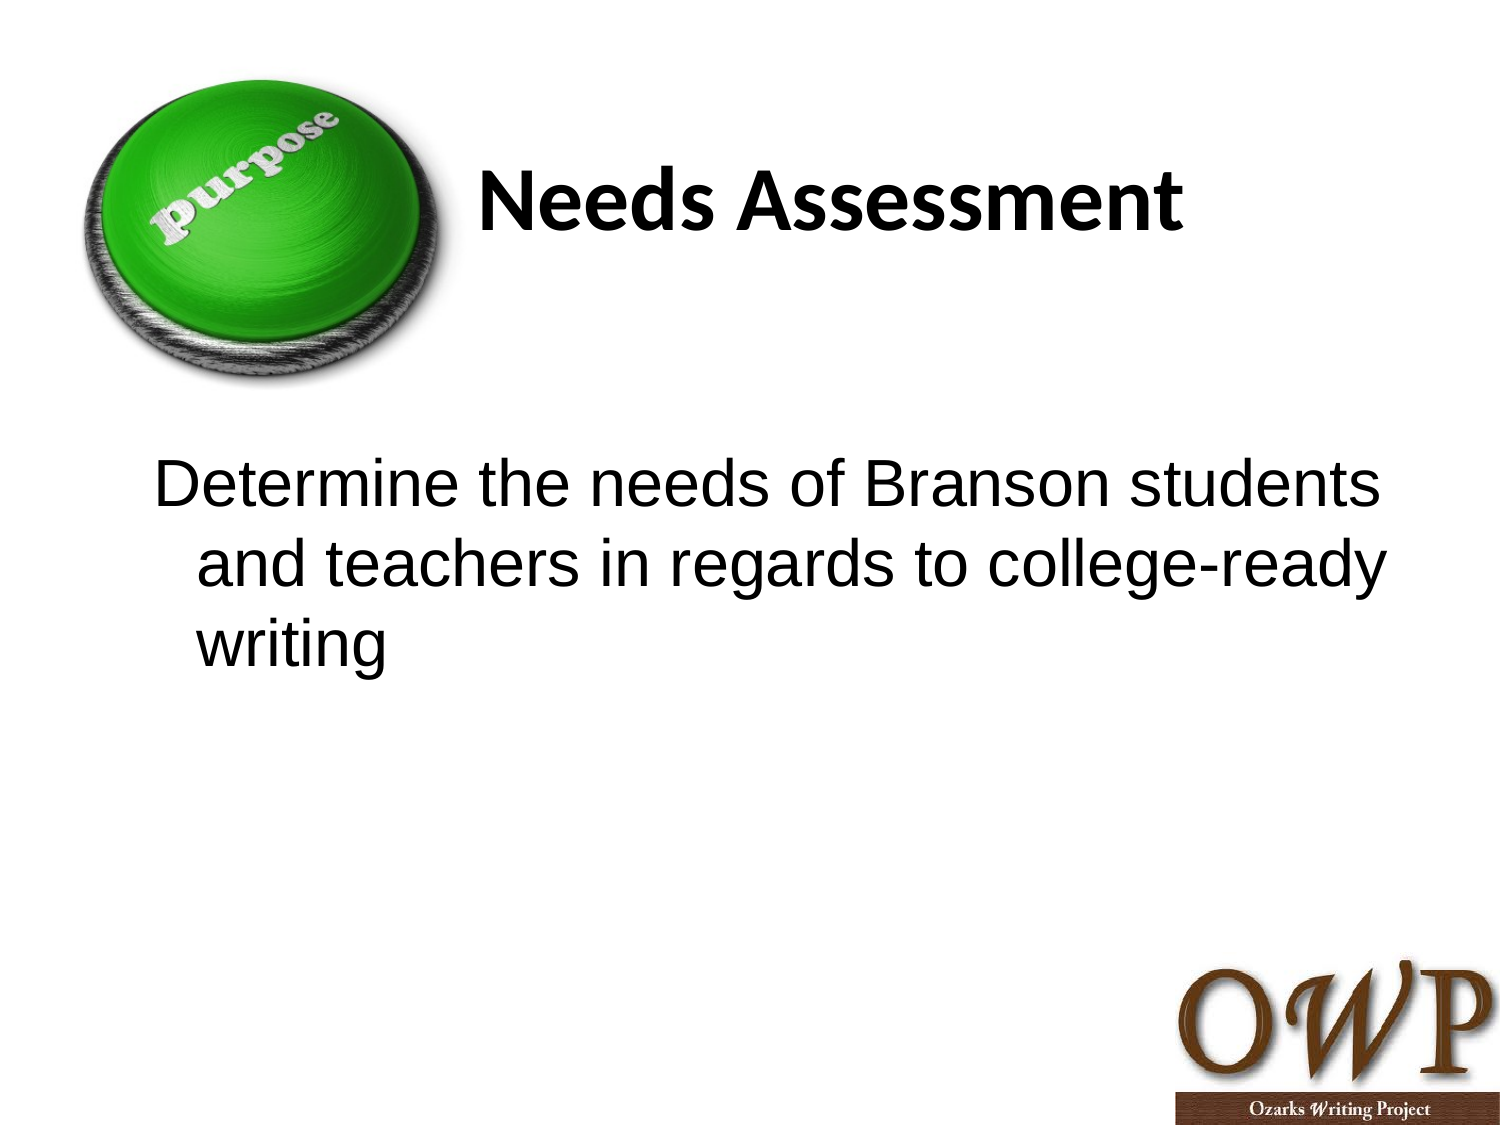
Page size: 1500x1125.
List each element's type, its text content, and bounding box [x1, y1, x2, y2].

picture [1174, 951, 1500, 1125]
title Needs Assessment [479, 99, 1338, 288]
list Determine the needs of Branson students and teachers in regards to college-ready writing [125, 432, 1475, 963]
picture [49, 0, 476, 426]
